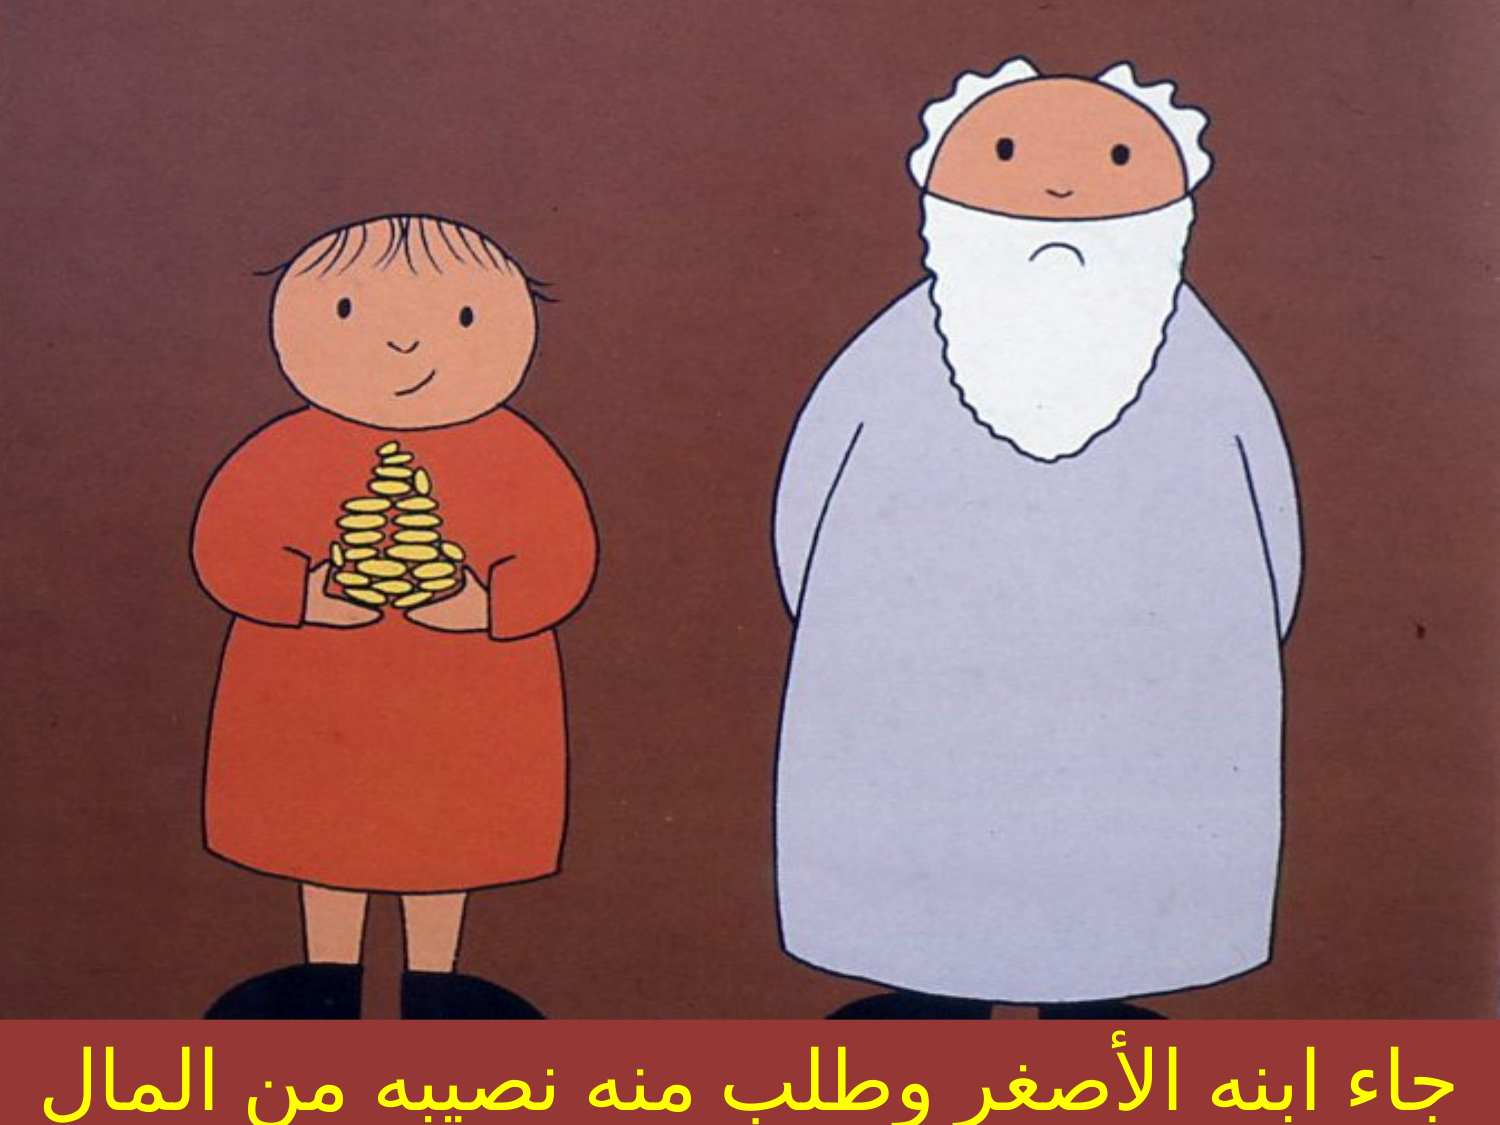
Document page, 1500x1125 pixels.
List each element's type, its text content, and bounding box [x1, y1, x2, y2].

picture [0, 0, 1500, 1020]
text_box جاء ابنه الأصغر وطلب منه نصيبه من المال [0, 1026, 1500, 1125]
